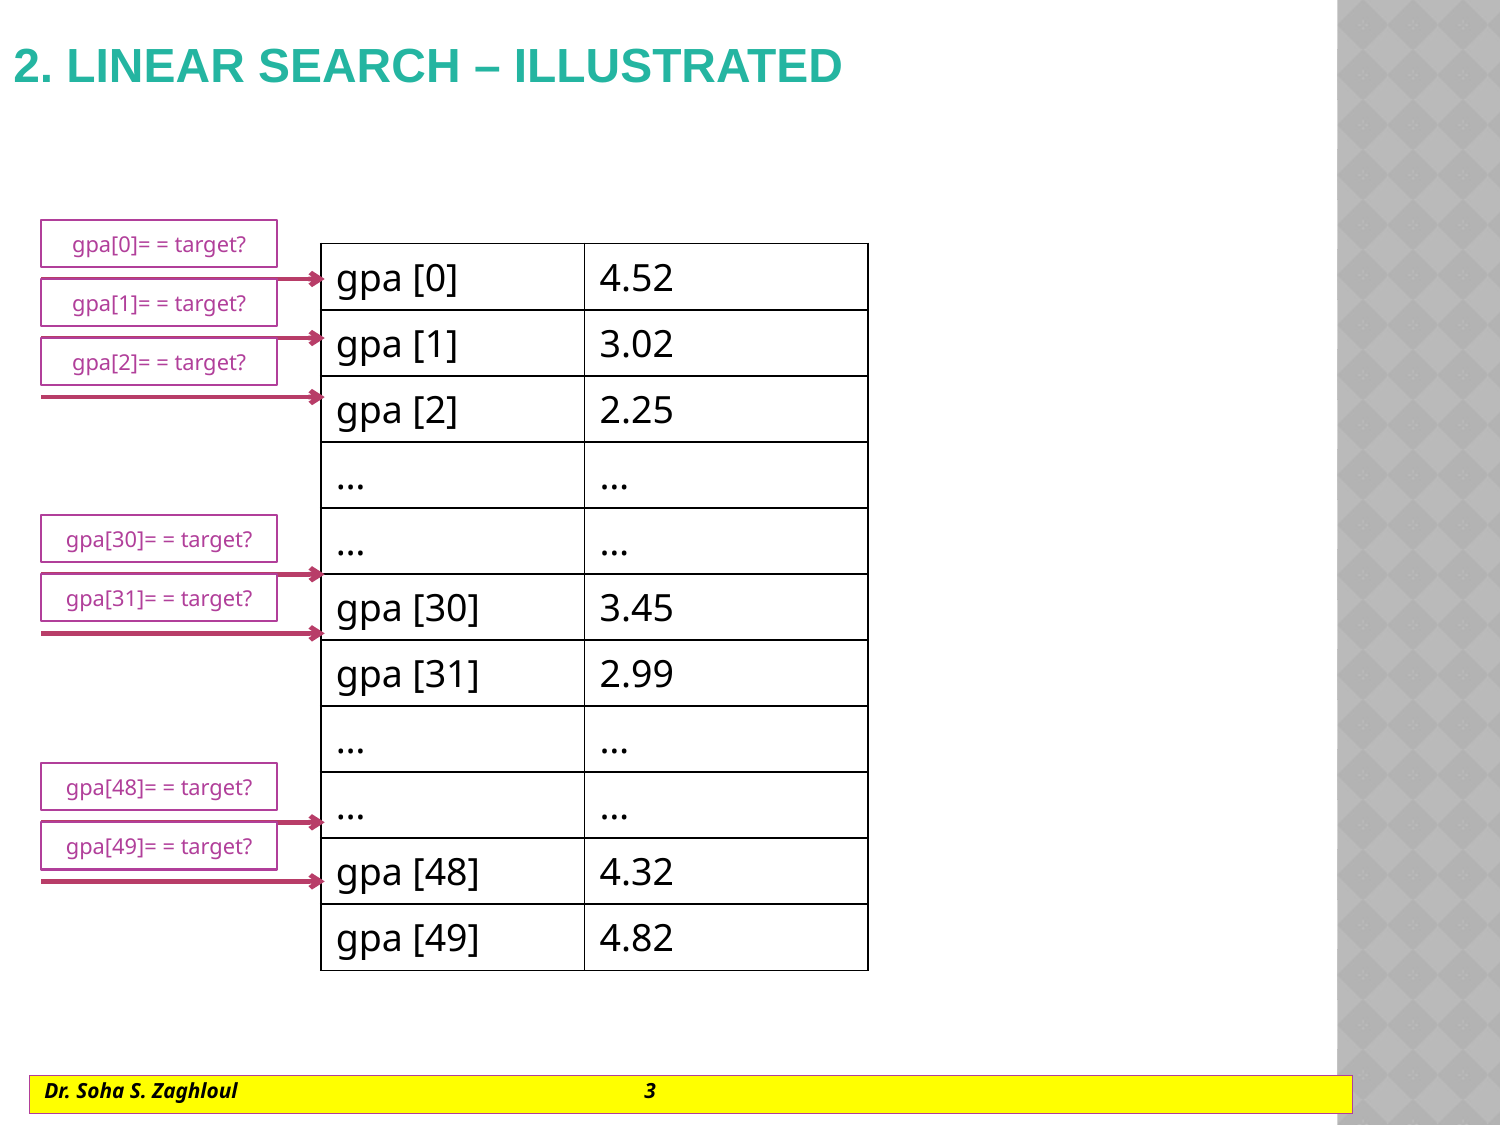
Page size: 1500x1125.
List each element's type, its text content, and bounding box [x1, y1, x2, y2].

text_box gpa[1]= = target? [38, 287, 281, 329]
text_box gpa[48]= = target? [38, 760, 281, 814]
table_cell gpa [31] [322, 641, 584, 705]
table_cell 45 [41, 823, 281, 829]
table_cell gpa [49] [322, 905, 584, 970]
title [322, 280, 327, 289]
text_box gpa[0]= = target? [38, 217, 281, 270]
table_cell … [322, 443, 584, 507]
text_box gpa[31]= = target? [38, 582, 281, 625]
table_cell 3.02 [585, 311, 867, 375]
table_cell [322, 882, 327, 890]
table_header gpa [0] [322, 244, 584, 309]
table_cell gpa [48] [322, 839, 584, 903]
table_cell 2.99 [585, 641, 867, 705]
table_cell … [585, 773, 867, 837]
table_cell 3.45 [585, 575, 867, 639]
text_box gpa[49]= = target? [38, 829, 281, 873]
table_cell … [322, 773, 584, 837]
table_cell 16 [322, 575, 327, 584]
table_cell … [585, 443, 867, 507]
table_header x[3] [41, 280, 281, 286]
text_box gpa[30]= = target? [38, 512, 281, 566]
table_header 2 [38, 279, 281, 289]
table_header 4.52 [585, 244, 867, 309]
table_cell 2.25 [585, 377, 867, 441]
table_cell … [585, 707, 867, 771]
table_header X[2] < minimum? 83 < 45? False [38, 338, 281, 347]
table_cell 45 [41, 339, 281, 344]
title 2. LINEAR SEARCH – illustrated [5, 19, 1341, 93]
table_header x[1] [41, 575, 281, 582]
table_cell … [585, 509, 867, 573]
table_cell 4.32 [585, 839, 867, 903]
table_cell X[3] < minimum? 16 < 45? True [38, 575, 281, 584]
table_cell gpa [2] [322, 377, 584, 441]
table_cell gpa [1] [322, 311, 584, 375]
table_cell 4.82 [585, 905, 867, 970]
text_box Dr. Soha S. Zaghloul 3 [29, 1075, 1353, 1114]
table_cell … [322, 509, 584, 573]
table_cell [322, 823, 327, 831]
table_cell gpa [30] [322, 575, 584, 639]
text_box gpa[2]= = target? [38, 345, 281, 388]
table_cell … [322, 707, 584, 771]
table_cell [38, 823, 281, 831]
